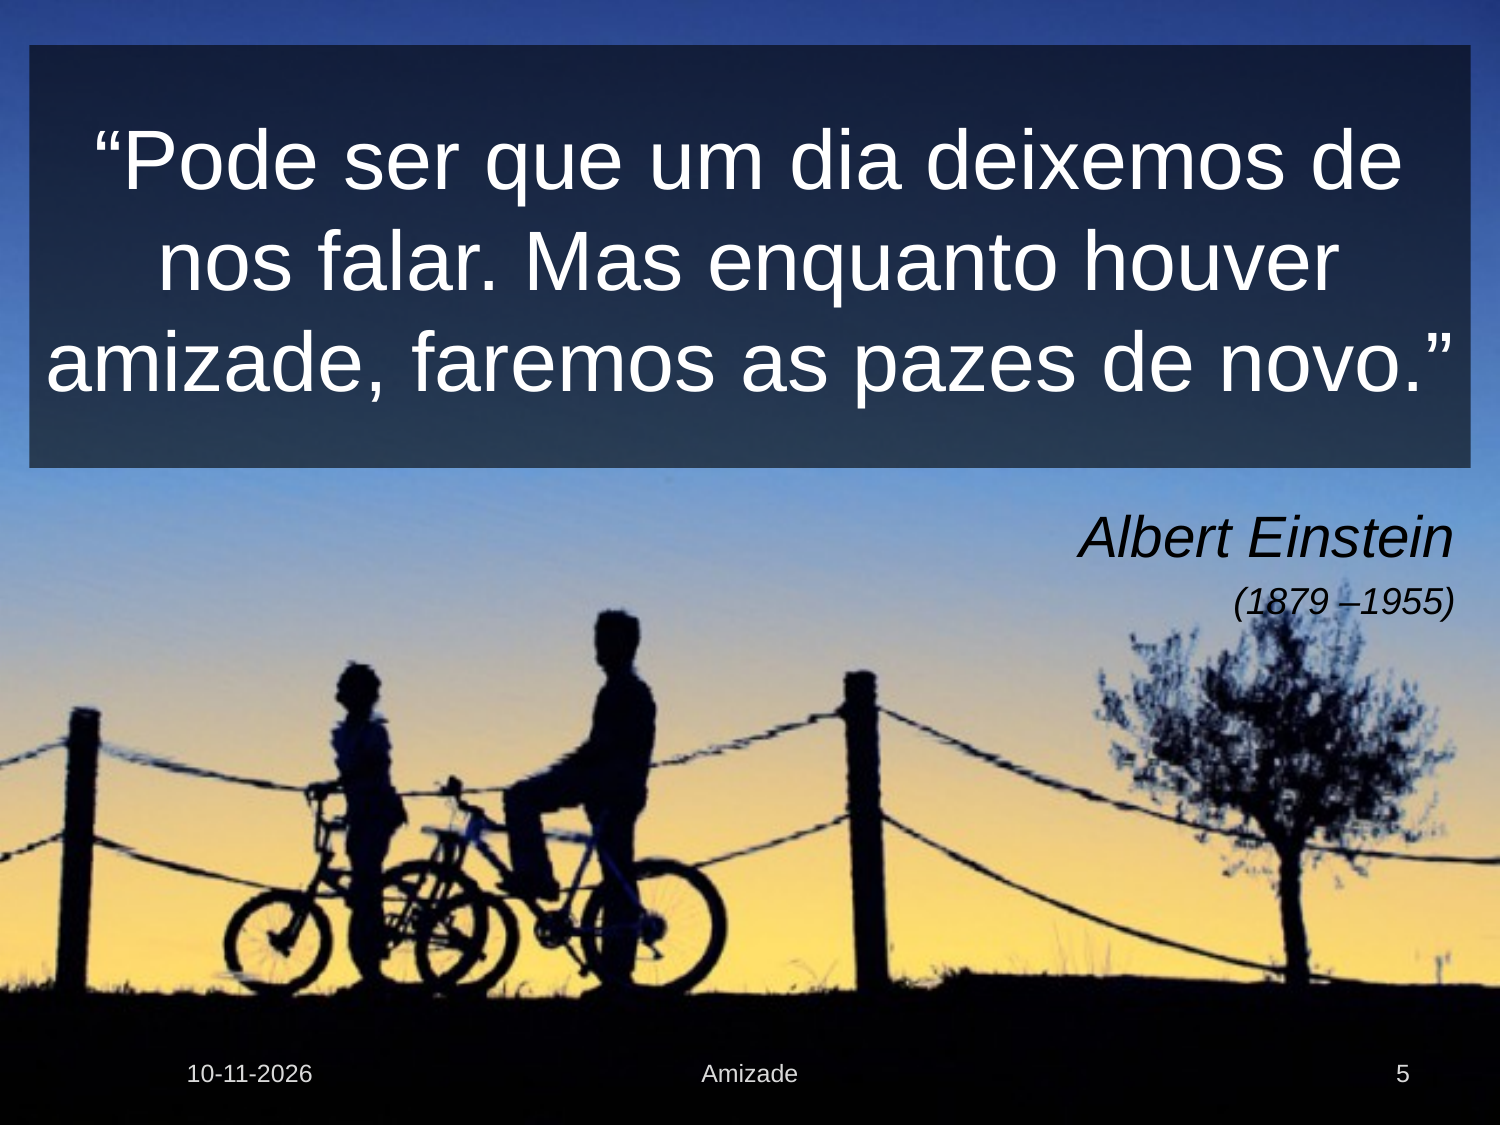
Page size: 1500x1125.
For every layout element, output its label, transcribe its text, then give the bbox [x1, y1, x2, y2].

list Albert Einstein (1879 –1955) [41, 491, 1471, 575]
slide_number 5 [1074, 1042, 1425, 1103]
footer Amizade [512, 1042, 988, 1103]
title “Pode ser que um dia deixemos de nos falar. Mas enquanto houver amizade, faremos as pazes de novo.” [29, 45, 1471, 468]
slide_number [75, 1042, 425, 1103]
picture [0, 0, 1500, 1125]
